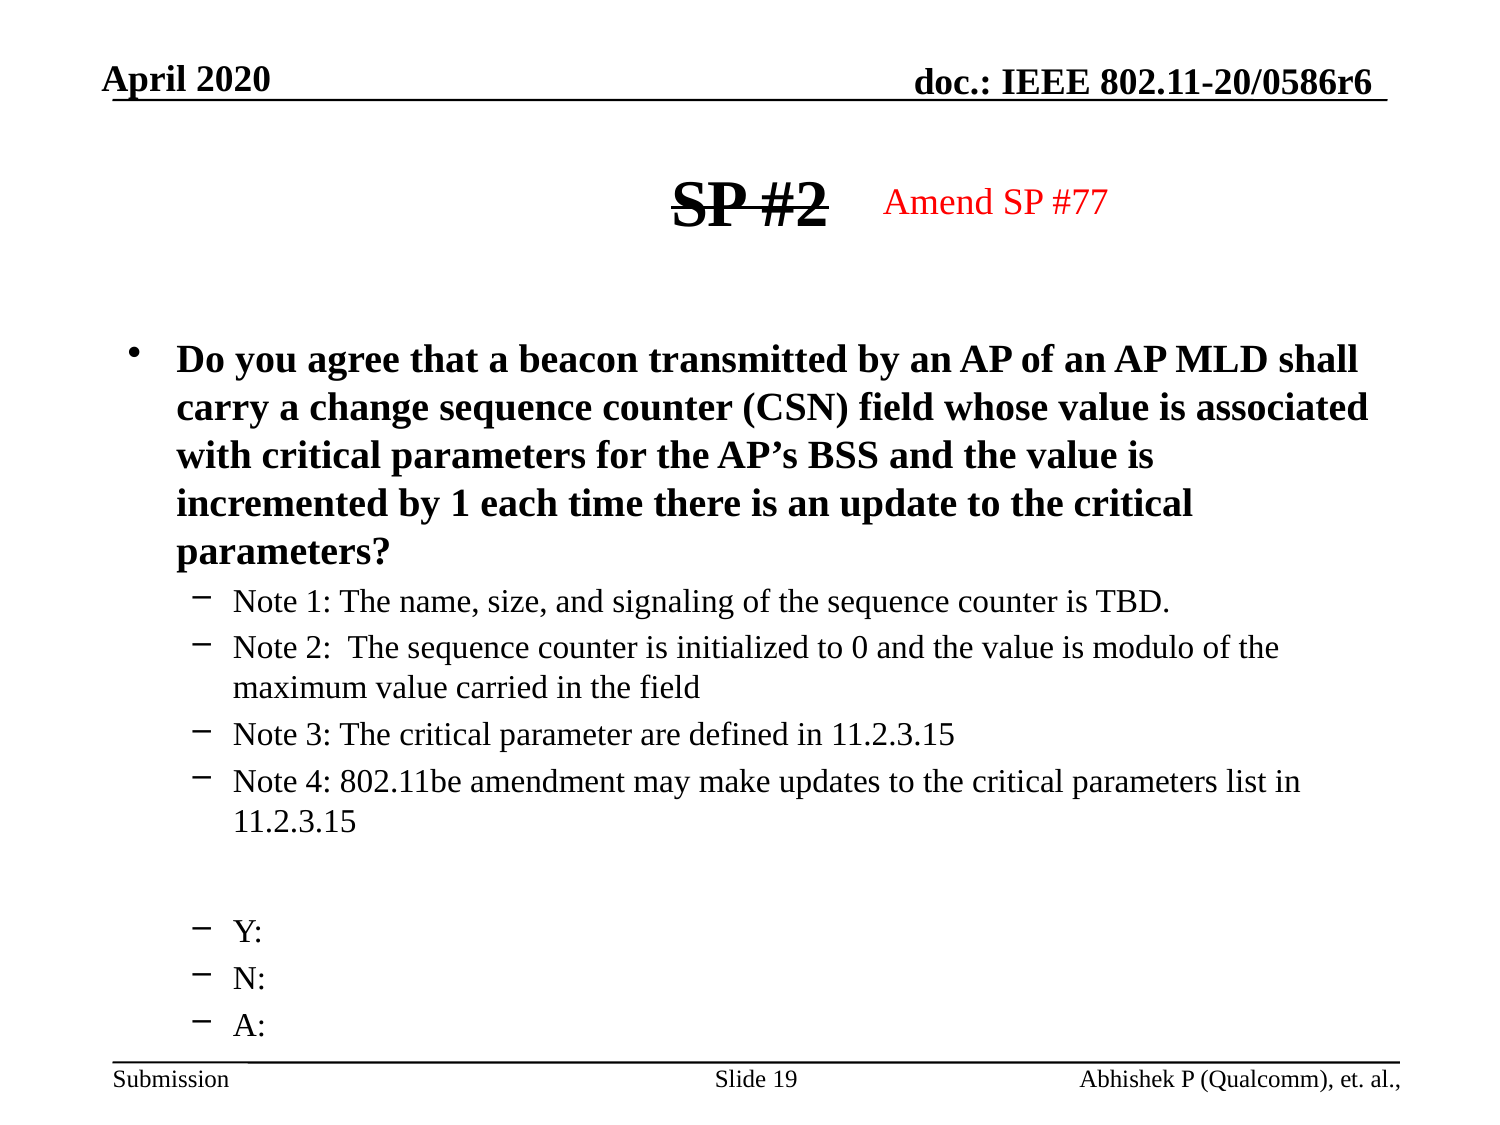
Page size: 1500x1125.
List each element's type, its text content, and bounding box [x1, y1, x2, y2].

footer Abhishek P (Qualcomm), et. al., [949, 1061, 1402, 1093]
list Do you agree that a beacon transmitted by an AP of an AP MLD shall carry a change sequence counter (CSN) field whose value is associated with critical parameters for the AP’s BSS and the value is incremented by 1 each time there is an update to the critical parameters? Note 1: The name, size, and signaling of the sequence counter is TBD. Note 2: The sequence counter is initialized to 0 and the value is modulo of the maximum value carried in the field Note 3: The critical parameter are defined in 11.2.3.15 Note 4: 802.11be amendment may make updates to the critical parameters list in 11.2.3.15 Y: N: A: [112, 324, 1388, 1052]
title SP #2 [112, 112, 1388, 288]
text_box Amend SP #77 [868, 169, 1124, 230]
slide_number Slide 19 [712, 1061, 801, 1093]
